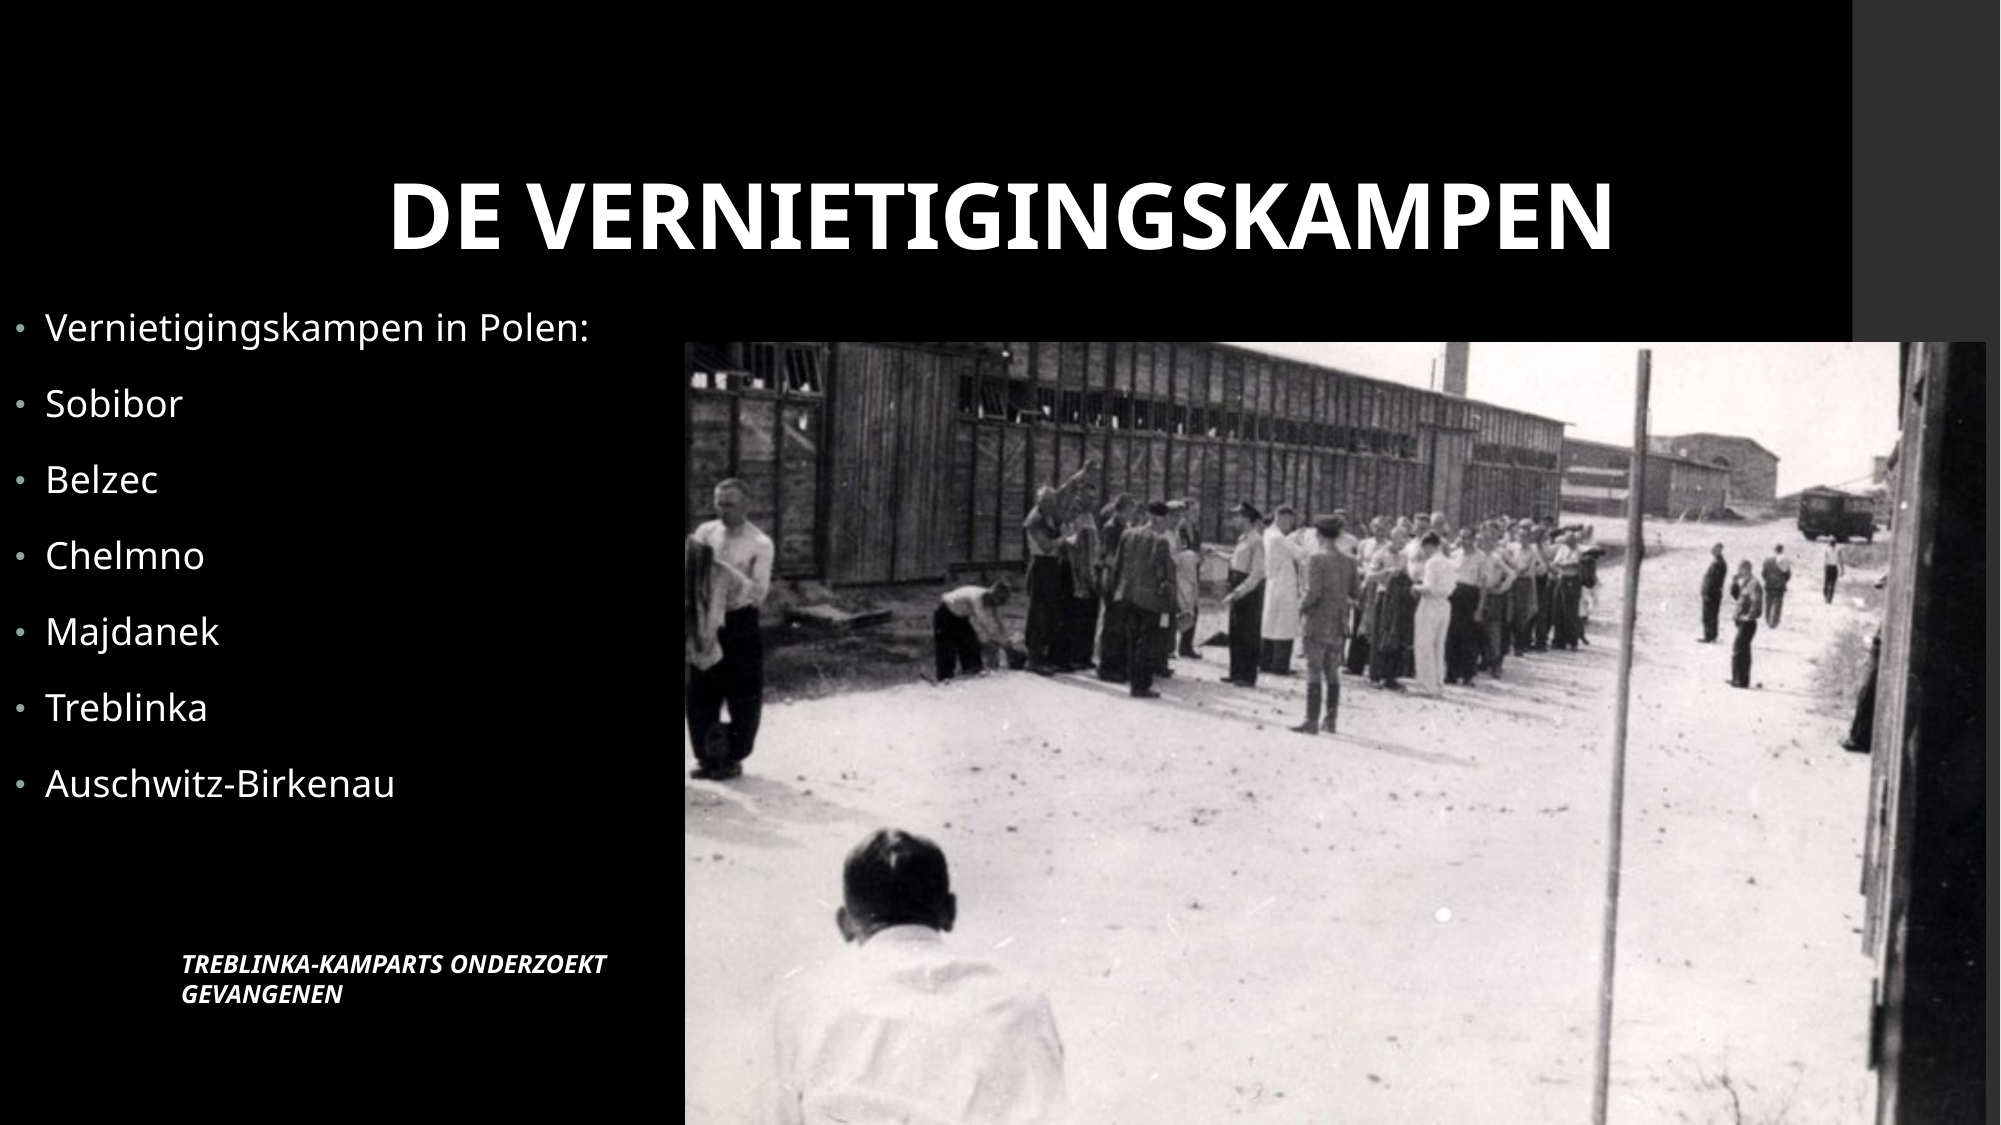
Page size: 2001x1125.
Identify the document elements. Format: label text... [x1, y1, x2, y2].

text_box TREBLINKA-KAMPARTS ONDERZOEKT GEVANGENEN [166, 941, 652, 1017]
picture [685, 341, 1986, 1125]
list Vernietigingskampen in Polen: Sobibor Belzec Chelmno Majdanek Treblinka Auschwitz-Birkenau [0, 299, 1837, 1125]
title DE VERNIETIGINGSKAMPEN [206, 60, 1797, 278]
